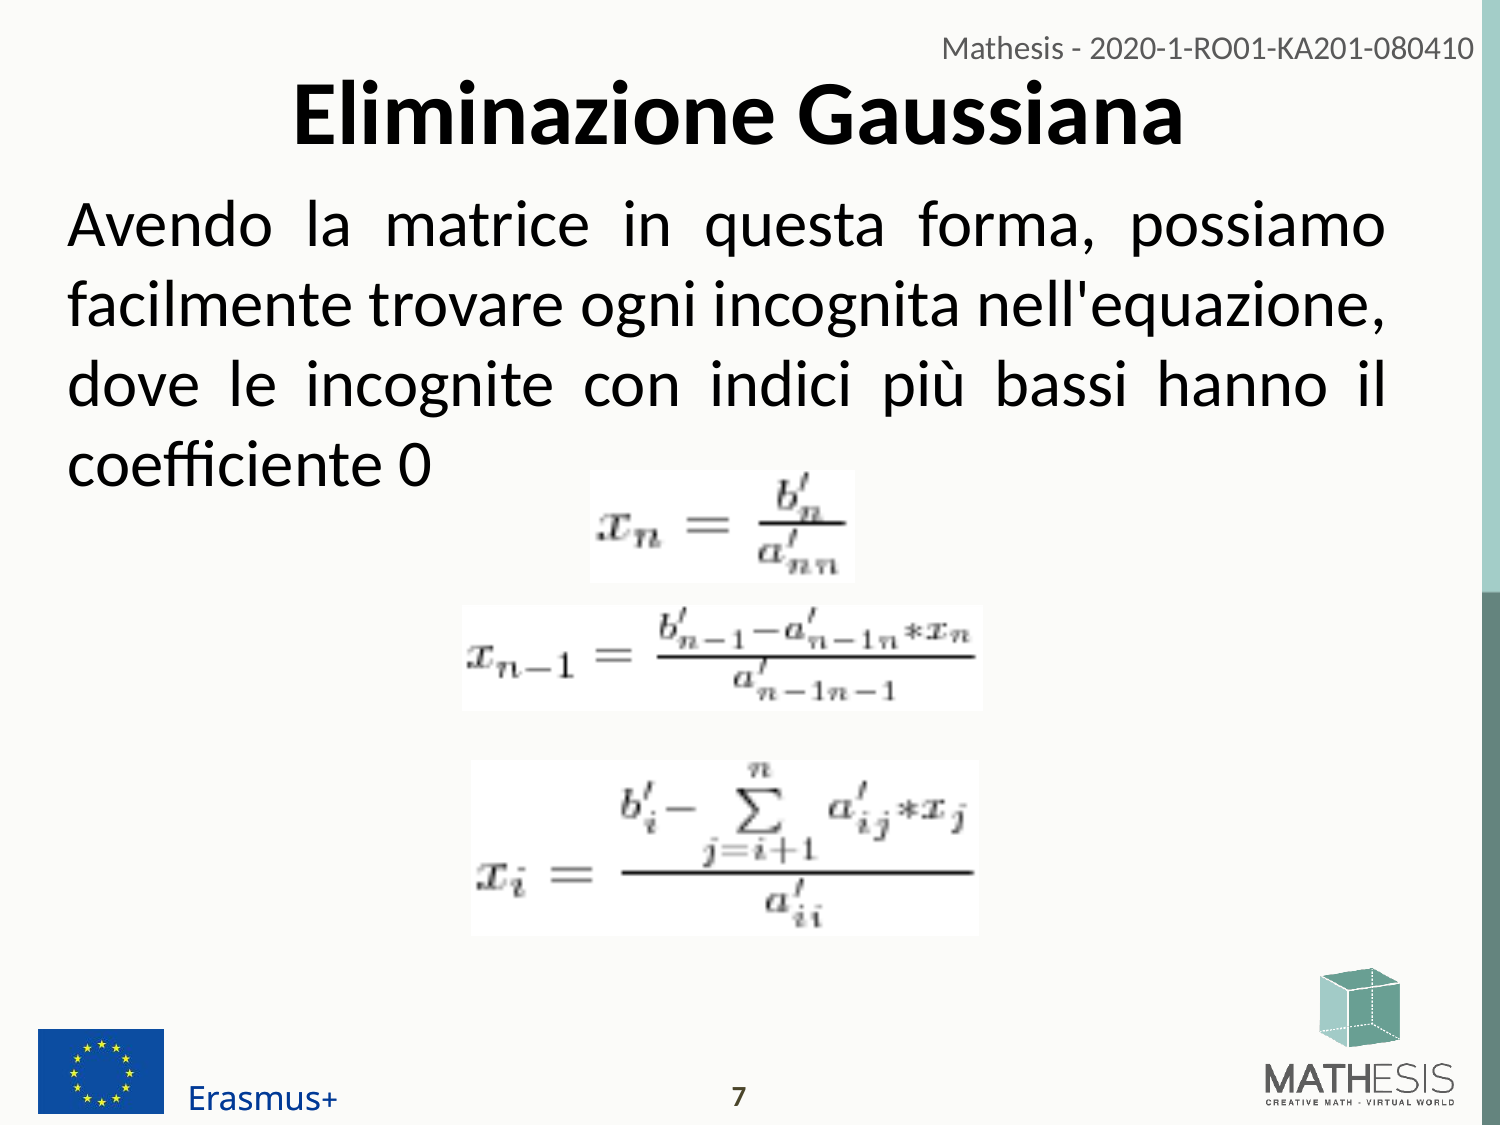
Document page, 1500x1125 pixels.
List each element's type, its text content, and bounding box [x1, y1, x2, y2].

picture [38, 1029, 164, 1114]
title Eliminazione Gaussiana [75, 45, 1425, 233]
picture [471, 760, 979, 936]
list Avendo la matrice in questa forma, possiamo facilmente trovare ogni incognita nell'equazione, dove le incognite con indici più bassi hanno il coefficiente 0 [53, 172, 1404, 556]
picture [590, 469, 855, 583]
picture [461, 605, 983, 711]
